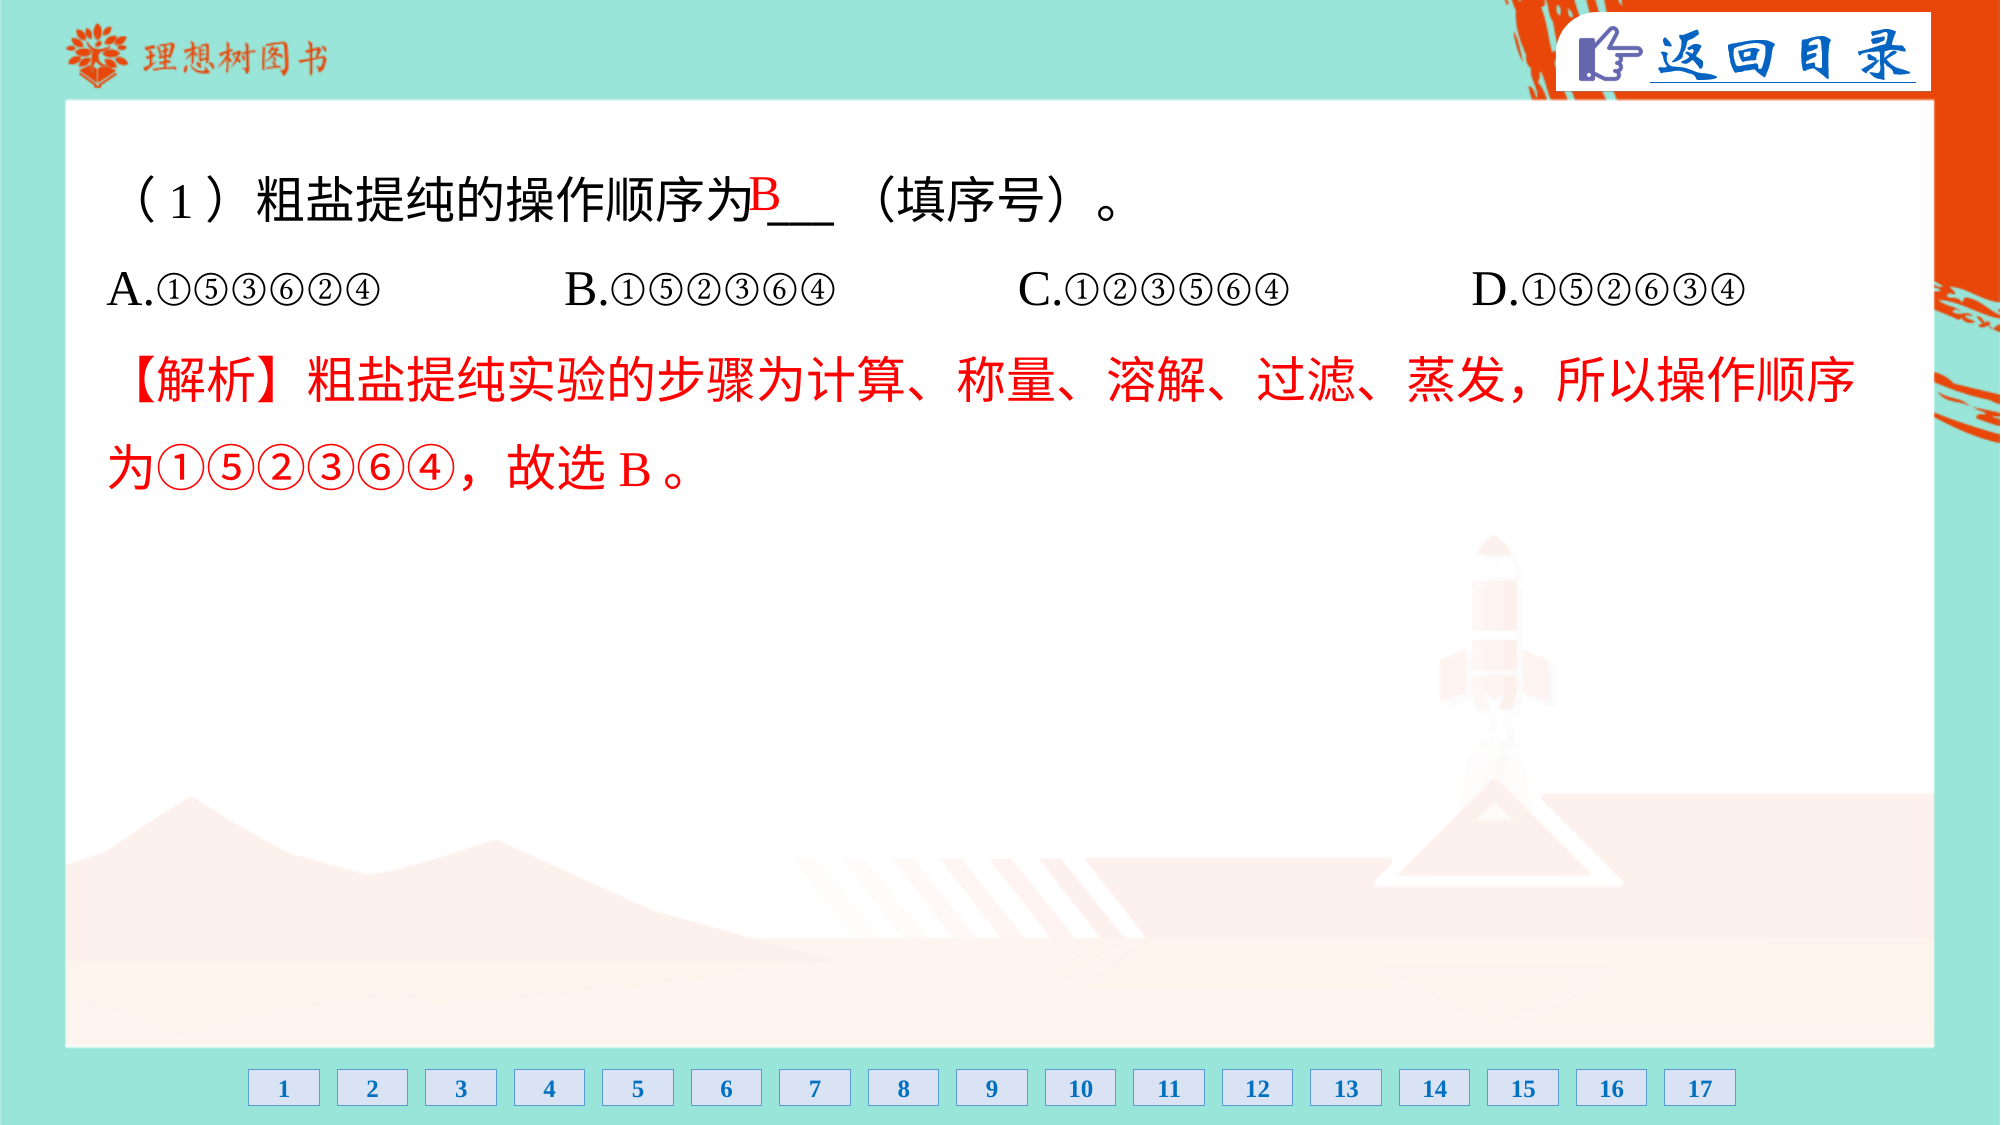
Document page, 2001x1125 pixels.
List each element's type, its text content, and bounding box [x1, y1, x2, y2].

picture [0, 0, 2000, 1125]
text_box B [730, 132, 800, 212]
text_box 【解析】粗盐提纯实验的步骤为计算、称量、溶解、过滤、蒸发，所以操作顺序 为①⑤②③⑥④，故选B。 [106, 316, 1895, 487]
text_box （1）粗盐提纯的操作顺序为___（填序号）。 [106, 140, 1895, 219]
text_box A.①⑤③⑥②④ B.①⑤②③⑥④ C.①②③⑤⑥④ D.①⑤②⑥③④ [106, 228, 1895, 306]
